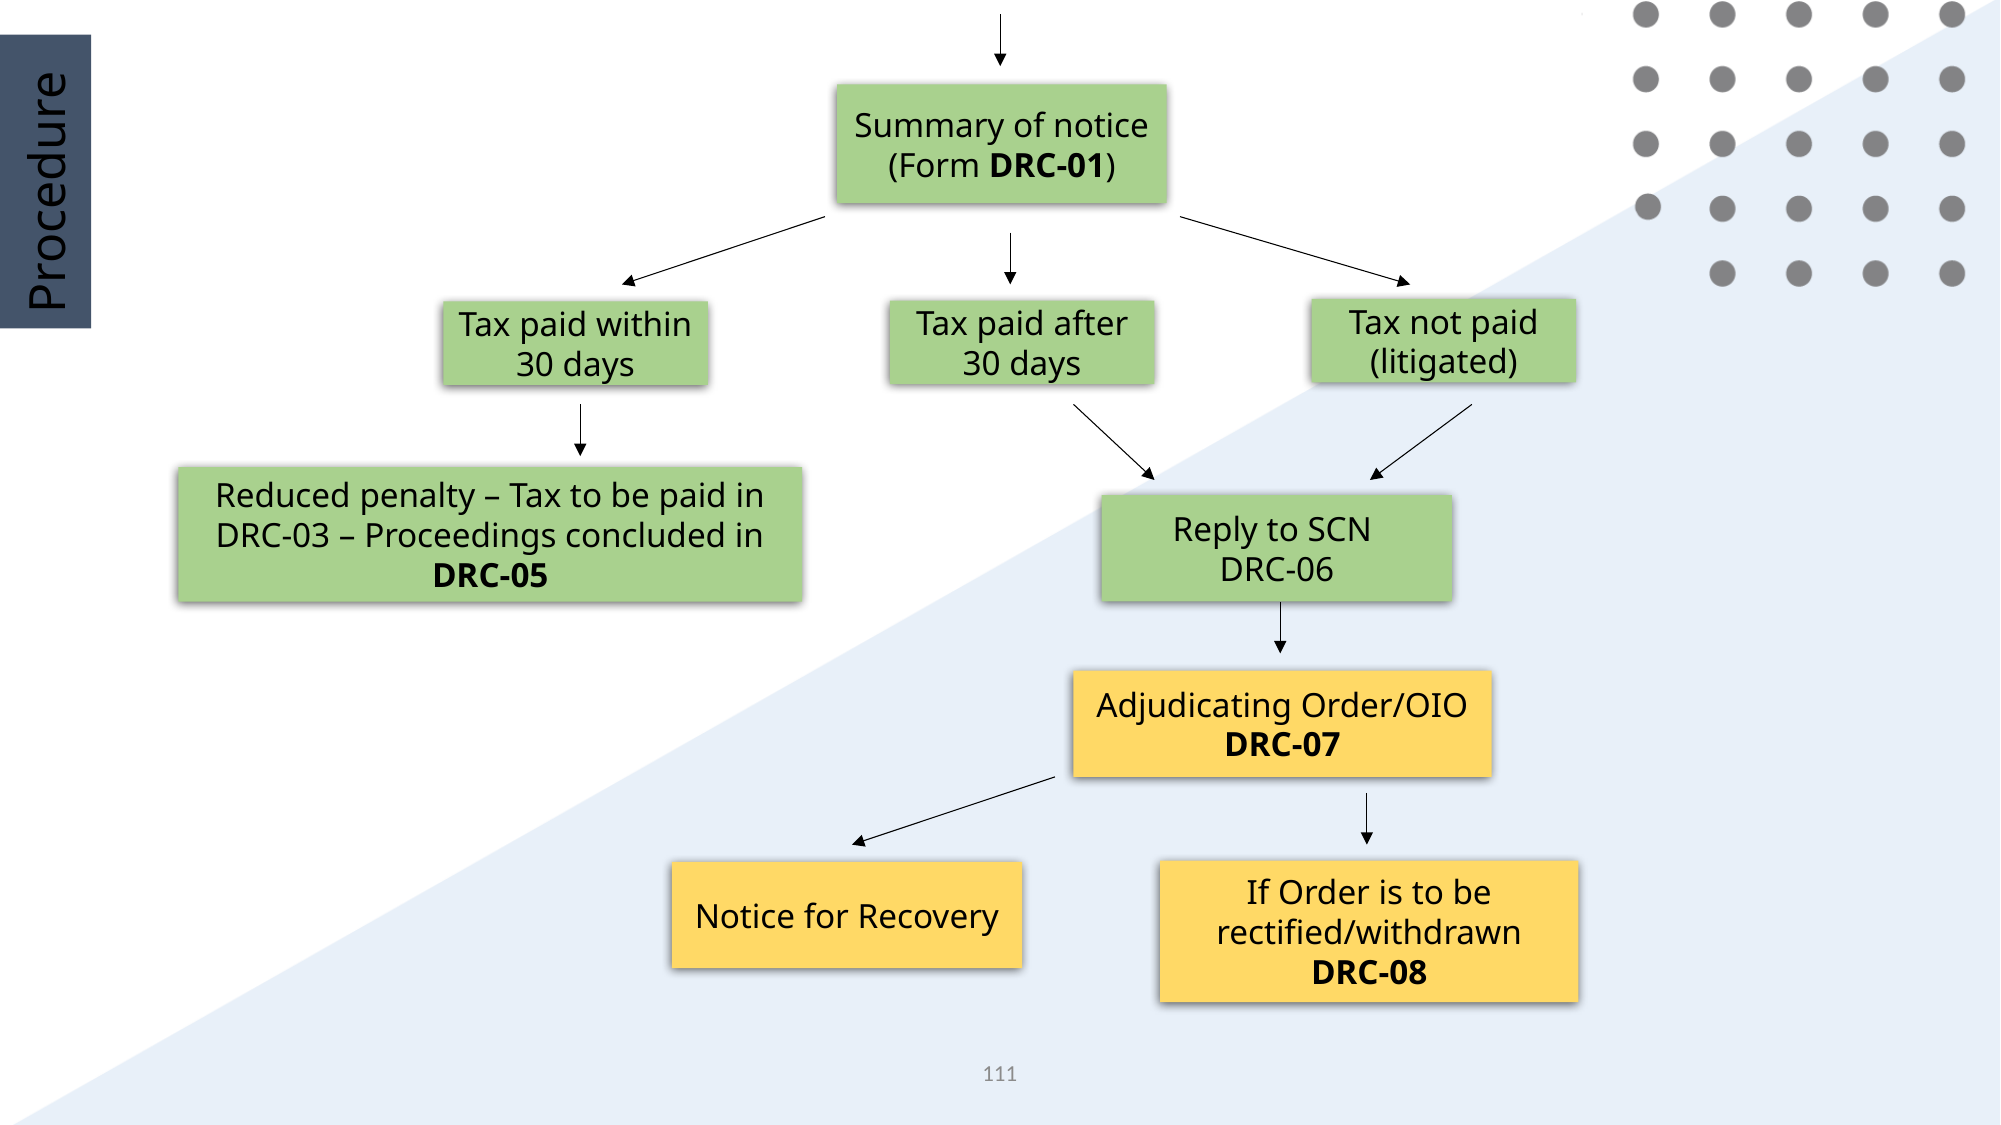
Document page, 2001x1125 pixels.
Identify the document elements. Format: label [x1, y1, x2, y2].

text_box [1073, 404, 1155, 480]
text_box [1179, 216, 1411, 285]
text_box [851, 776, 1055, 845]
text_box [621, 216, 825, 285]
text_box [1369, 404, 1472, 480]
picture [2, 0, 2000, 1125]
